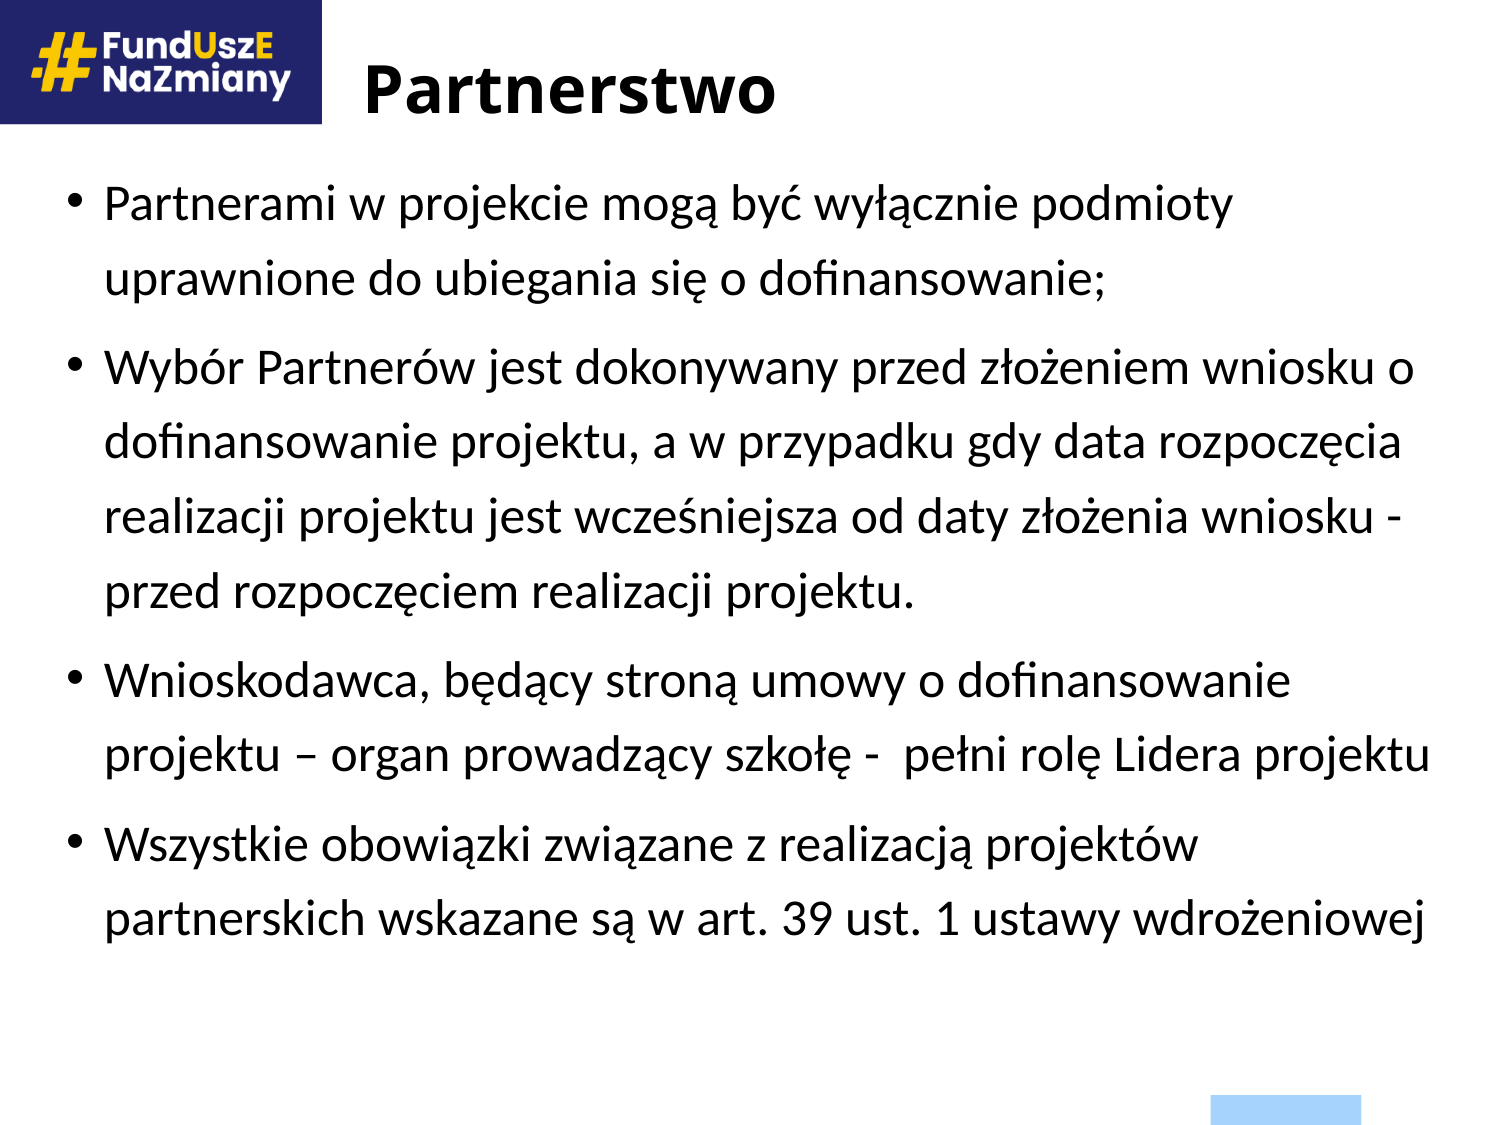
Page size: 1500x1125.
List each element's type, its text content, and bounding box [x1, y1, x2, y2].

picture [0, 0, 1500, 1125]
title Partnerstwo [347, 37, 1500, 148]
list Partnerami w projekcie mogą być wyłącznie podmioty uprawnione do ubiegania się o dofinansowanie; Wybór Partnerów jest dokonywany przed złożeniem wniosku o dofinansowanie projektu, a w przypadku gdy data rozpoczęcia realizacji projektu jest wcześniejsza od daty złożenia wniosku - przed rozpoczęciem realizacji projektu. Wnioskodawca, będący stroną umowy o dofinansowanie projektu – organ prowadzący szkołę - pełni rolę Lidera projektu Wszystkie obowiązki związane z realizacją projektów partnerskich wskazane są w art. 39 ust. 1 ustawy wdrożeniowej [51, 148, 1454, 976]
